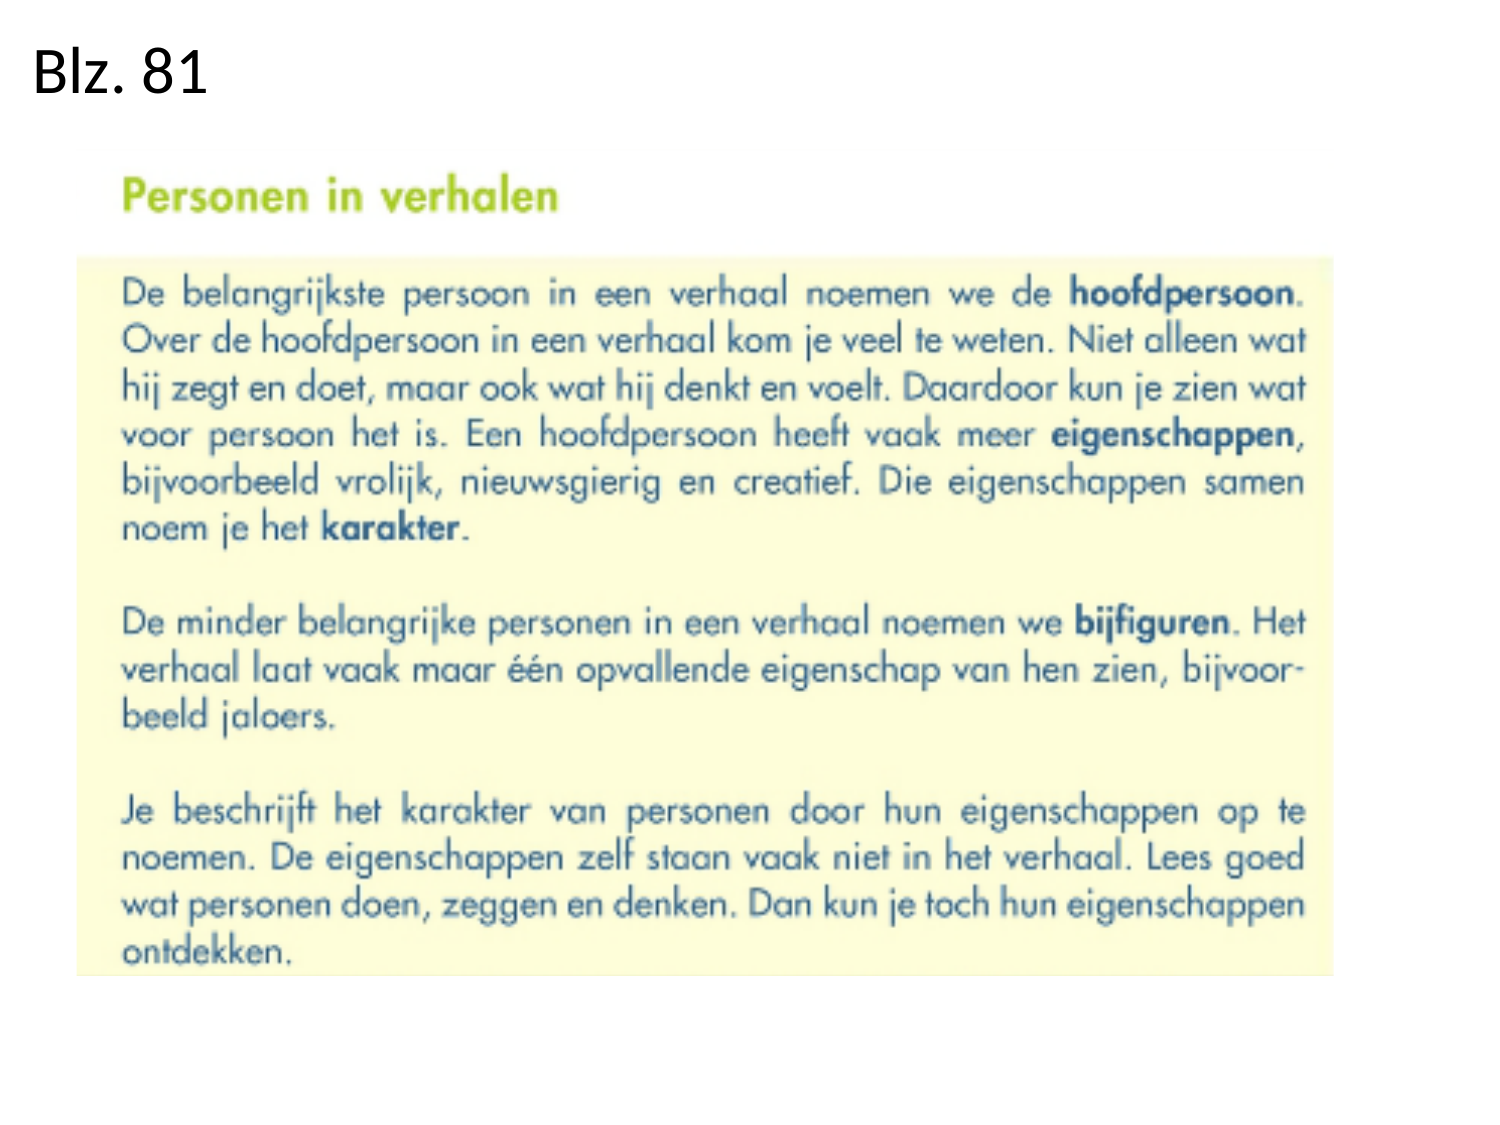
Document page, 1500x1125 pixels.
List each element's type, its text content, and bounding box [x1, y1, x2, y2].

text_box Blz. 81 [17, 19, 969, 110]
picture [76, 148, 1334, 977]
